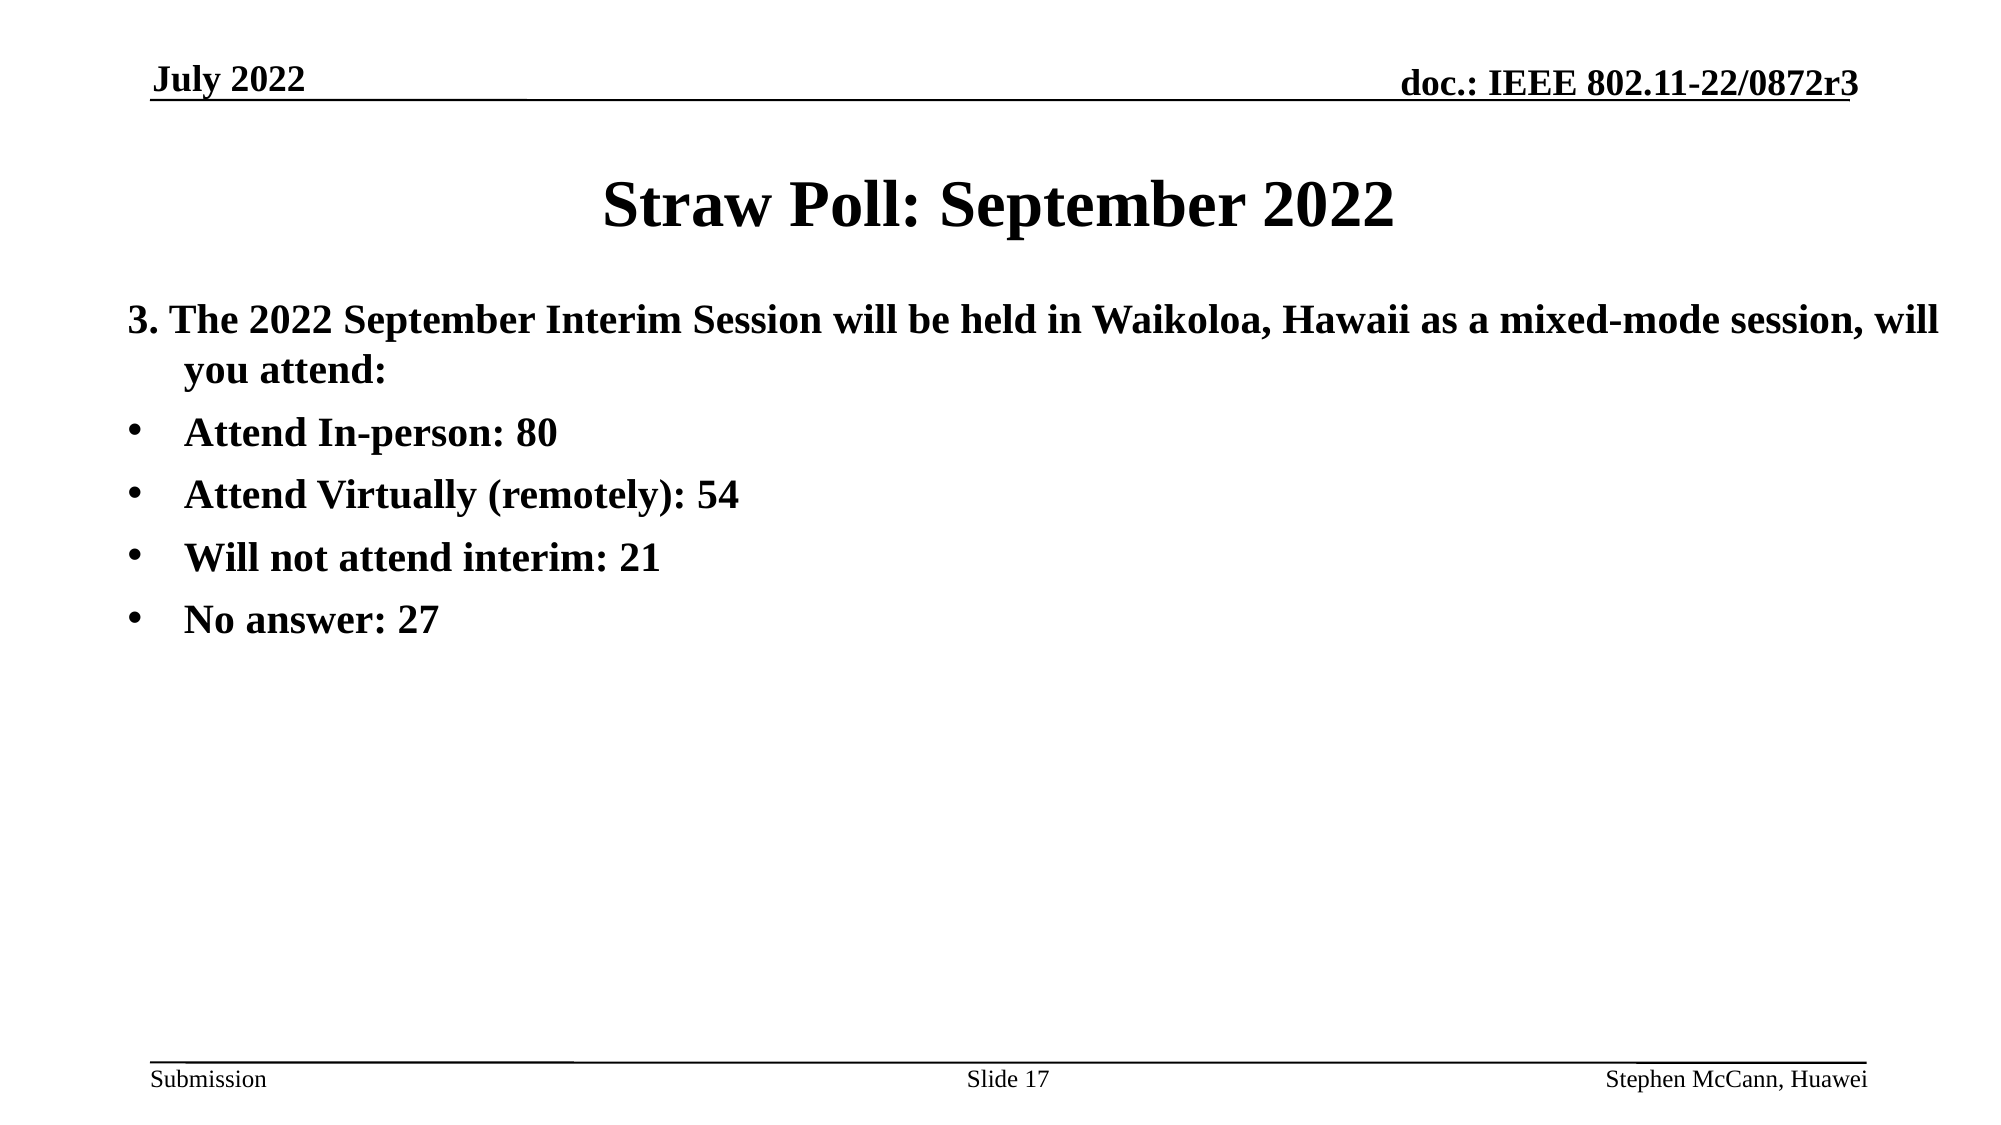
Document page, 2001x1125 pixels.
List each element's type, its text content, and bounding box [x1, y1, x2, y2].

footer Stephen McCann, Huawei [1171, 1061, 1869, 1093]
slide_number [152, 54, 563, 100]
list 3. The 2022 September Interim Session will be held in Waikoloa, Hawaii as a mixed-mode session, will you attend: Attend In-person: 80 Attend Virtually (remotely): 54 Will not attend interim: 21 No answer: 27 [112, 284, 1976, 1022]
title Straw Poll: September 2022 [149, 112, 1850, 284]
slide_number Slide 17 [950, 1061, 1067, 1123]
